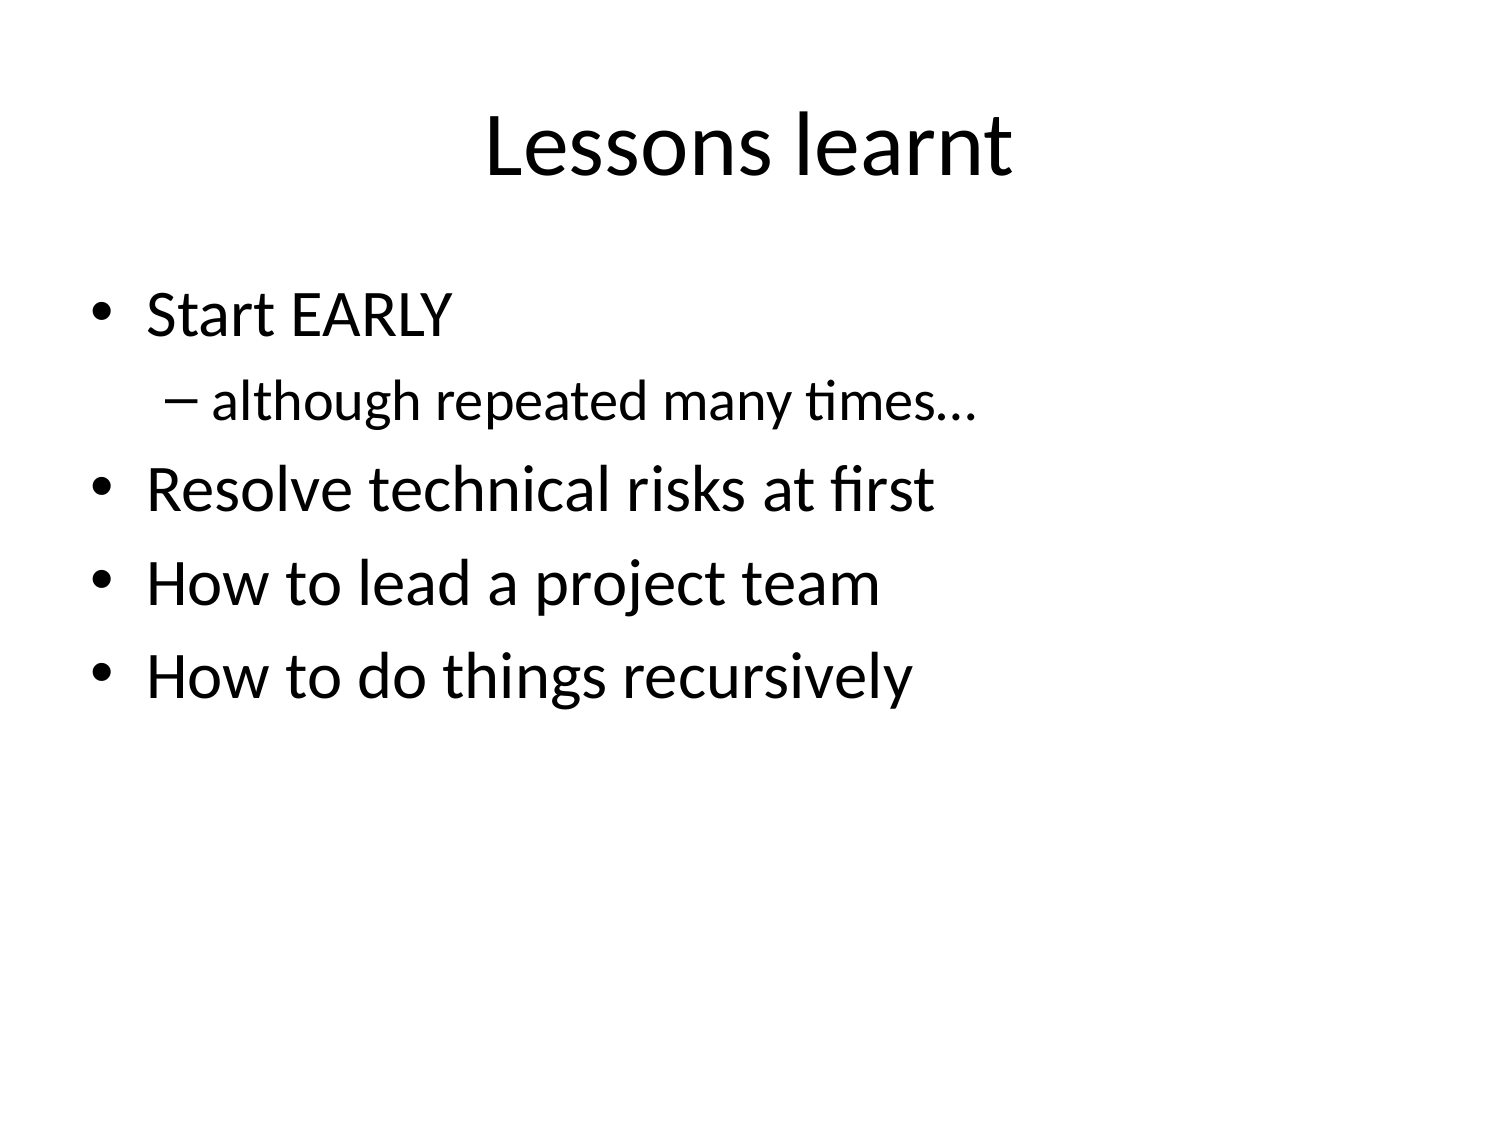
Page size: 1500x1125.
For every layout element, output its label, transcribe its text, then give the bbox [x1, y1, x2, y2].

title Lessons learnt [75, 45, 1425, 233]
list Start EARLY although repeated many times… Resolve technical risks at first How to lead a project team How to do things recursively [75, 262, 1425, 1005]
